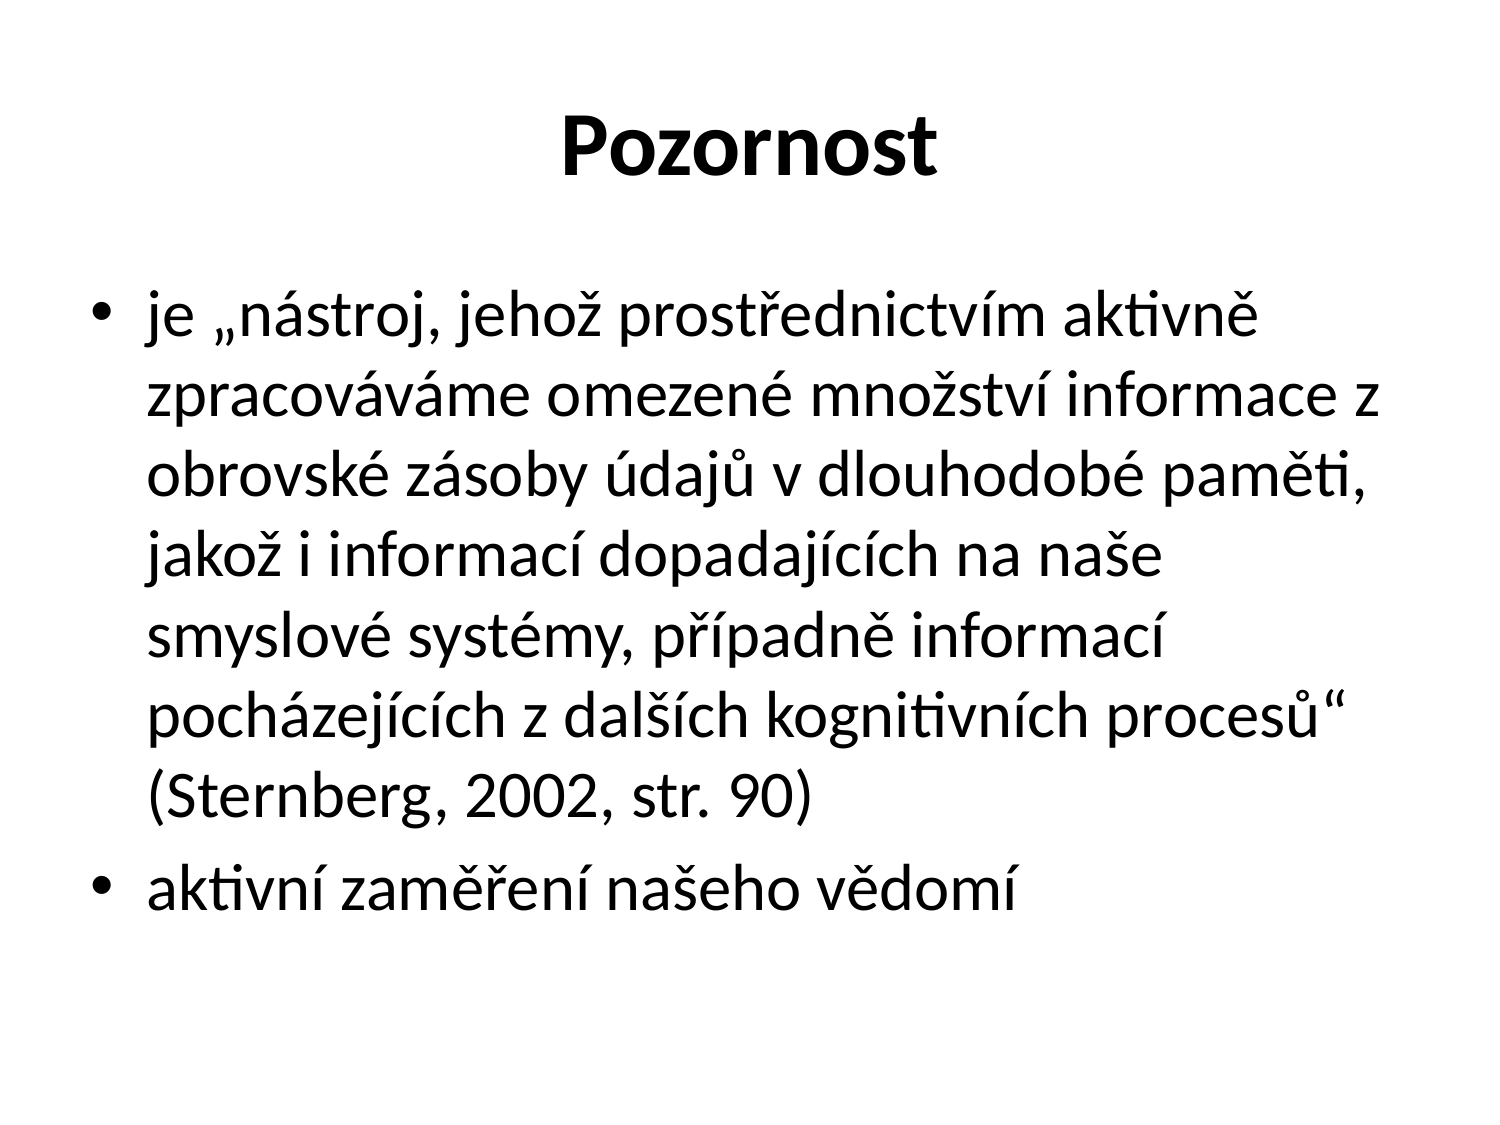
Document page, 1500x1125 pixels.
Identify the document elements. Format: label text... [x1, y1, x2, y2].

title Pozornost [75, 45, 1425, 233]
list je „nástroj, jehož prostřednictvím aktivně zpracováváme omezené množství informace z obrovské zásoby údajů v dlouhodobé paměti, jakož i informací dopadajících na naše smyslové systémy, případně informací pocházejících z dalších kognitivních procesů“ (Sternberg, 2002, str. 90) aktivní zaměření našeho vědomí [75, 262, 1425, 1005]
